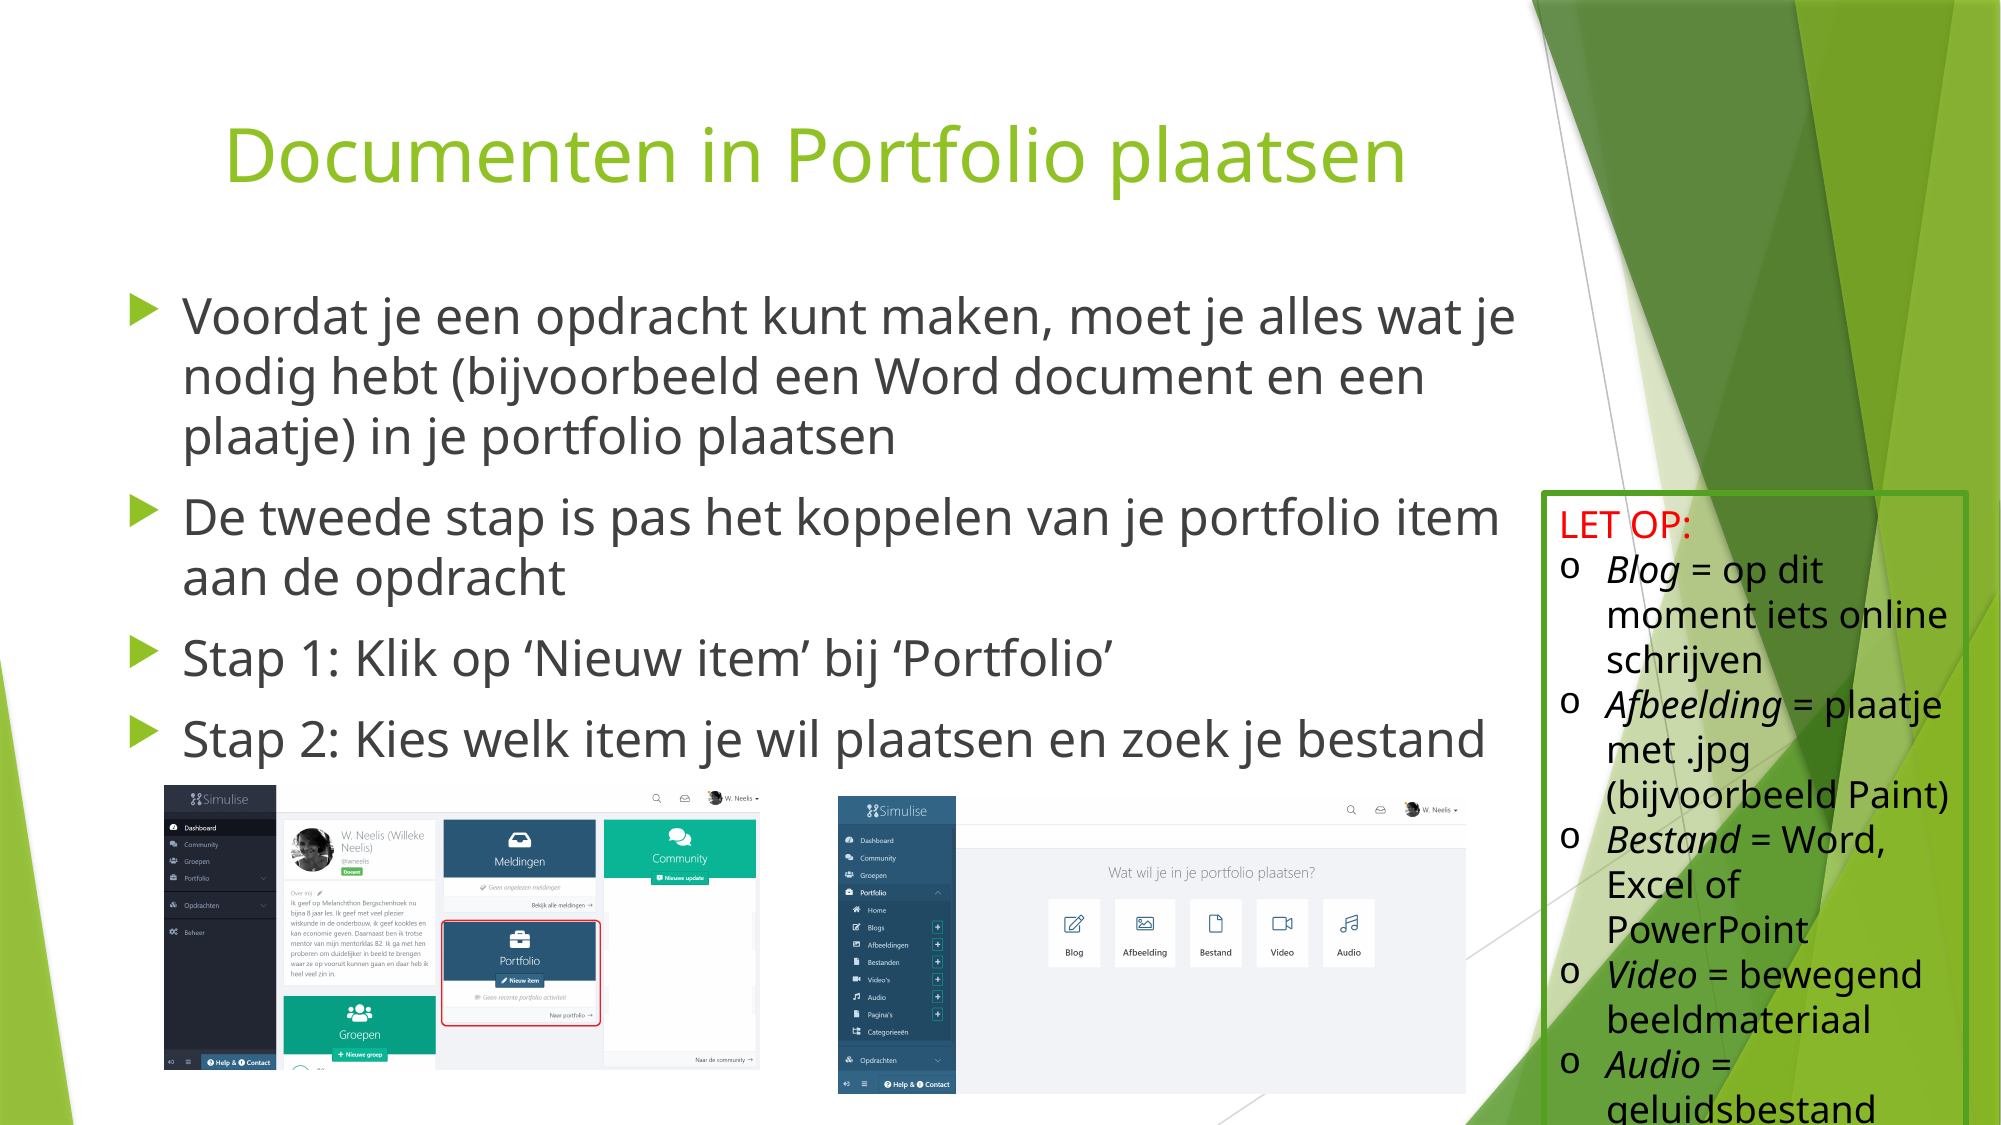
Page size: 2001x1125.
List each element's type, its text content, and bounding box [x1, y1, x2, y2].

title Documenten in Portfolio plaatsen [111, 99, 1522, 277]
picture [163, 785, 760, 1070]
picture [837, 795, 1466, 1094]
list Voordat je een opdracht kunt maken, moet je alles wat je nodig hebt (bijvoorbeeld een Word document en een plaatje) in je portfolio plaatsen De tweede stap is pas het koppelen van je portfolio item aan de opdracht Stap 1: Klik op ‘Nieuw item’ bij ‘Portfolio’ Stap 2: Kies welk item je wil plaatsen en zoek je bestand op [111, 277, 1573, 987]
text_box LET OP: Blog = op dit moment iets online schrijven Afbeelding = plaatje met .jpg (bijvoorbeeld Paint) Bestand = Word, Excel of PowerPoint Video = bewegend beeldmateriaal Audio = geluidsbestand [1544, 493, 1966, 1125]
